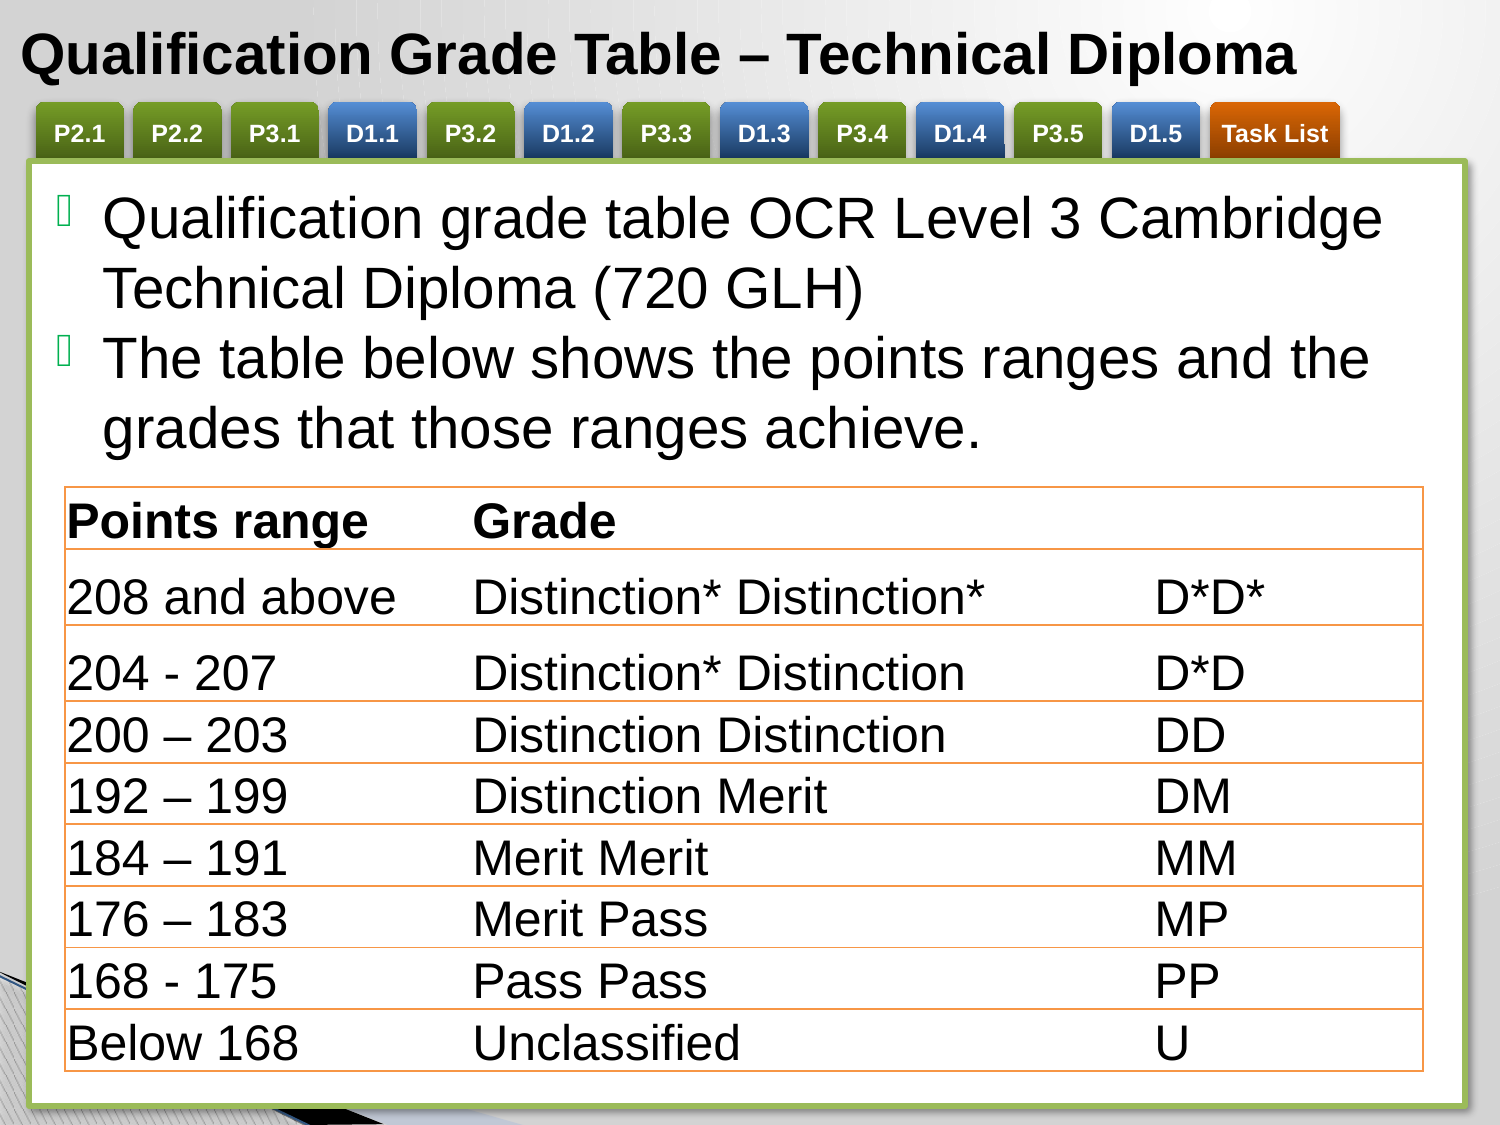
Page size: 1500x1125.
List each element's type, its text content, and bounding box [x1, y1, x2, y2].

table_cell Unclassified [471, 1010, 1153, 1070]
table_cell Distinction Merit [471, 764, 1153, 823]
table_cell U [1153, 1010, 1422, 1070]
table_cell Distinction Distinction [471, 702, 1153, 762]
table_cell 192 – 199 [66, 764, 471, 823]
table_cell 184 – 191 [66, 825, 471, 885]
table_cell 208 and above [66, 550, 471, 624]
table_header Grade [471, 488, 1153, 548]
text_box e [551, 0, 603, 5]
table_cell Distinction* Distinction* [471, 550, 1153, 624]
table_cell DM [1153, 764, 1422, 823]
picture [281, 1114, 303, 1125]
table_cell 168 - 175 [66, 948, 471, 1008]
table_cell D*D [1153, 626, 1422, 700]
table_cell Merit Pass [471, 887, 1153, 947]
table_cell 200 – 203 [66, 702, 471, 762]
table_cell 176 – 183 [66, 887, 471, 947]
text_box Qualification grade table OCR Level 3 Cambridge Technical Diploma (720 GLH) The table below shows the points ranges and the grades that those ranges achieve. [41, 172, 1447, 468]
table_cell PP [1153, 948, 1422, 1008]
table_cell D*D* [1153, 550, 1422, 624]
table_header Points range [66, 488, 471, 548]
table_cell Pass Pass [471, 948, 1153, 1008]
table_cell 204 - 207 [66, 626, 471, 700]
table_cell DD [1153, 702, 1422, 762]
table_cell Below 168 [66, 1010, 471, 1070]
table_header [1153, 488, 1422, 548]
table_cell MM [1153, 825, 1422, 885]
table_cell Distinction* Distinction [471, 626, 1153, 700]
table_cell Merit Merit [471, 825, 1153, 885]
table_cell MP [1153, 887, 1422, 947]
title Qualification Grade Table – Technical Diploma [5, 0, 1447, 102]
